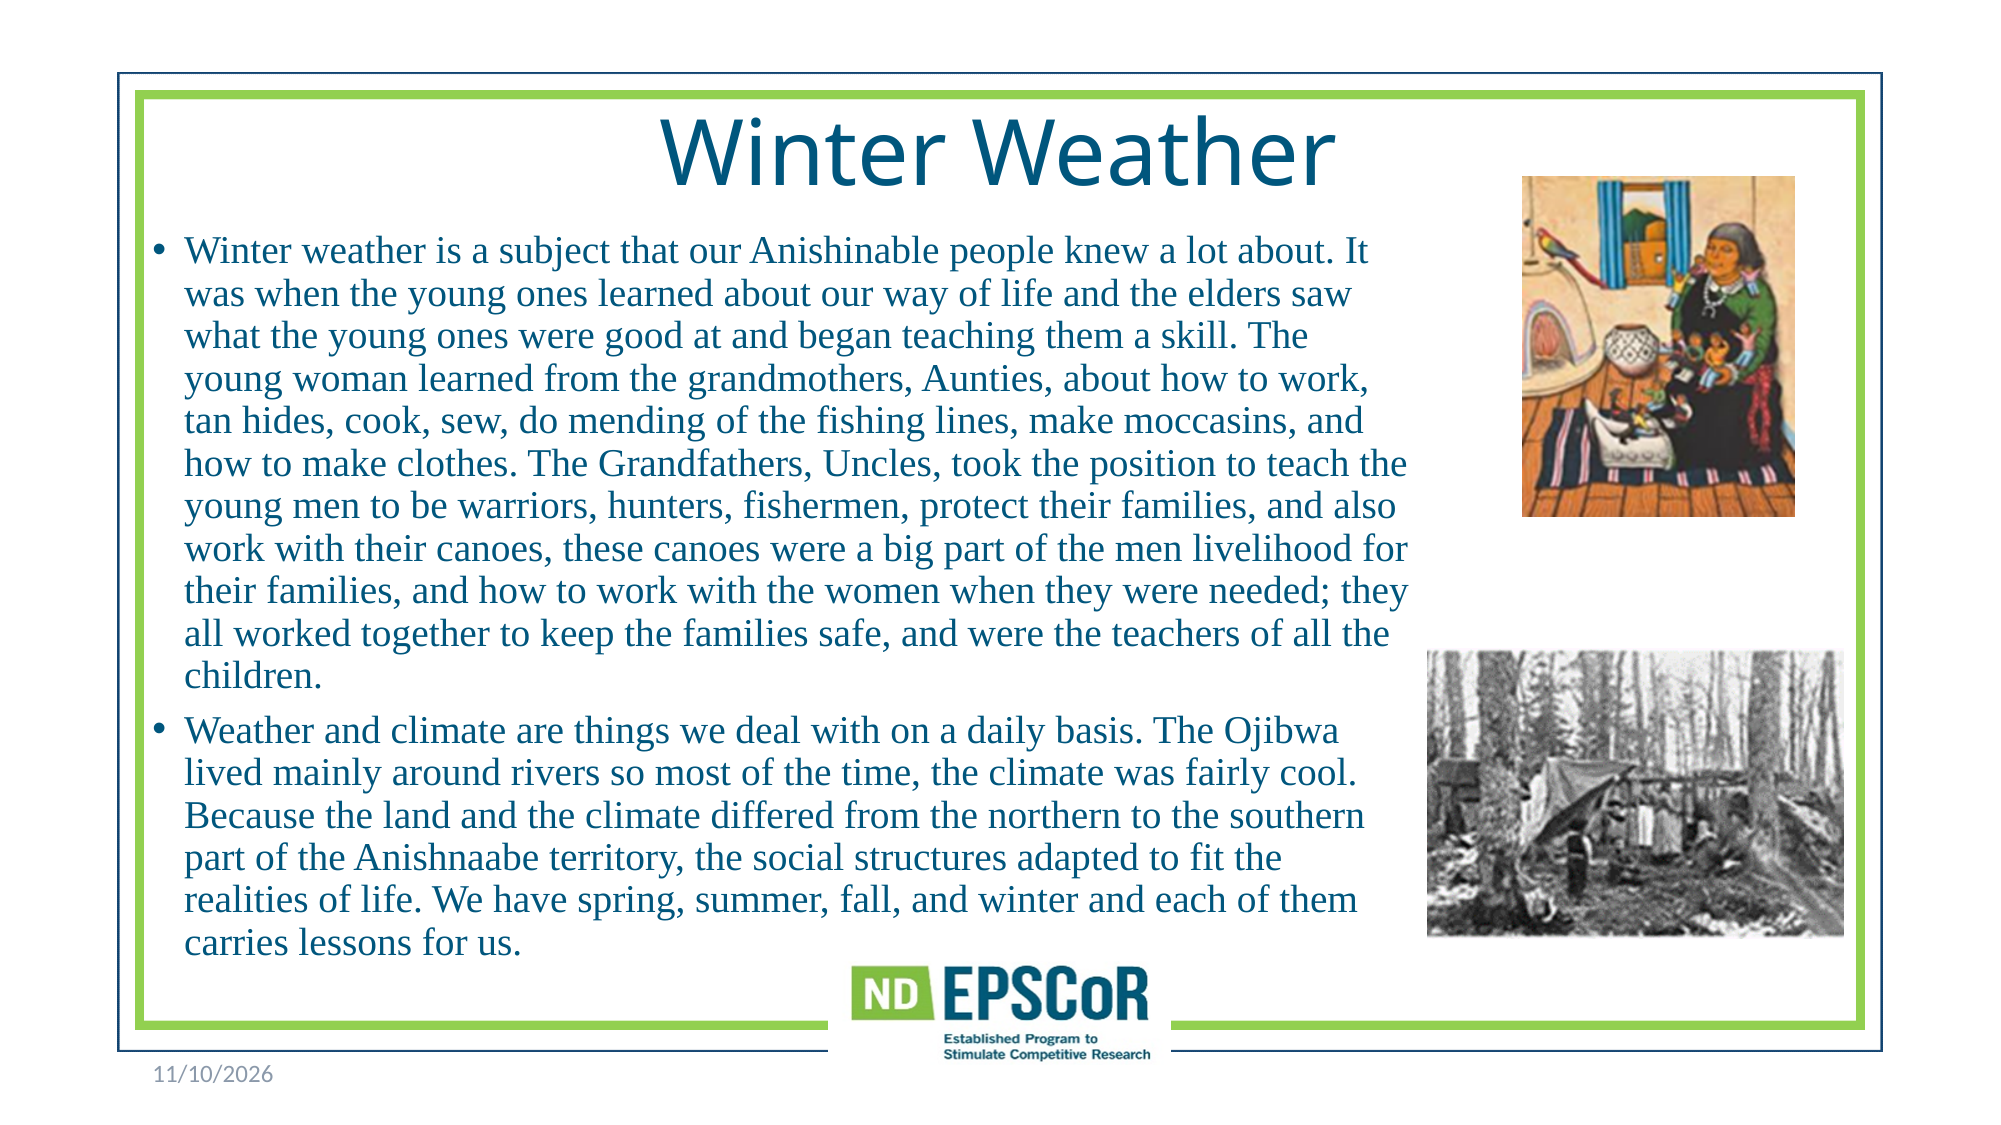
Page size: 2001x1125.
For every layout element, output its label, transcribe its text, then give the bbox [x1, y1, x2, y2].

title Winter Weather [136, 89, 1862, 223]
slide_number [137, 1042, 588, 1103]
picture [117, 72, 1883, 1065]
list Winter weather is a subject that our Anishinable people knew a lot about. It was when the young ones learned about our way of life and the elders saw what the young ones were good at and began teaching them a skill. The young woman learned from the grandmothers, Aunties, about how to work, tan hides, cook, sew, do mending of the fishing lines, make moccasins, and how to make clothes. The Grandfathers, Uncles, took the position to teach the young men to be warriors, hunters, fishermen, protect their families, and also work with their canoes, these canoes were a big part of the men livelihood for their families, and how to work with the women when they were needed; they all worked together to keep the families safe, and were the teachers of all the children. Weather and climate are things we deal with on a daily basis. The Ojibwa lived mainly around rivers so most of the time, the climate was fairly cool. Because the land and the climate differed from the northern to the southern part of the Anishnaabe territory, the social structures adapted to fit the realities of life. We have spring, summer, fall, and winter and each of them carries lessons for us. [137, 223, 1428, 994]
